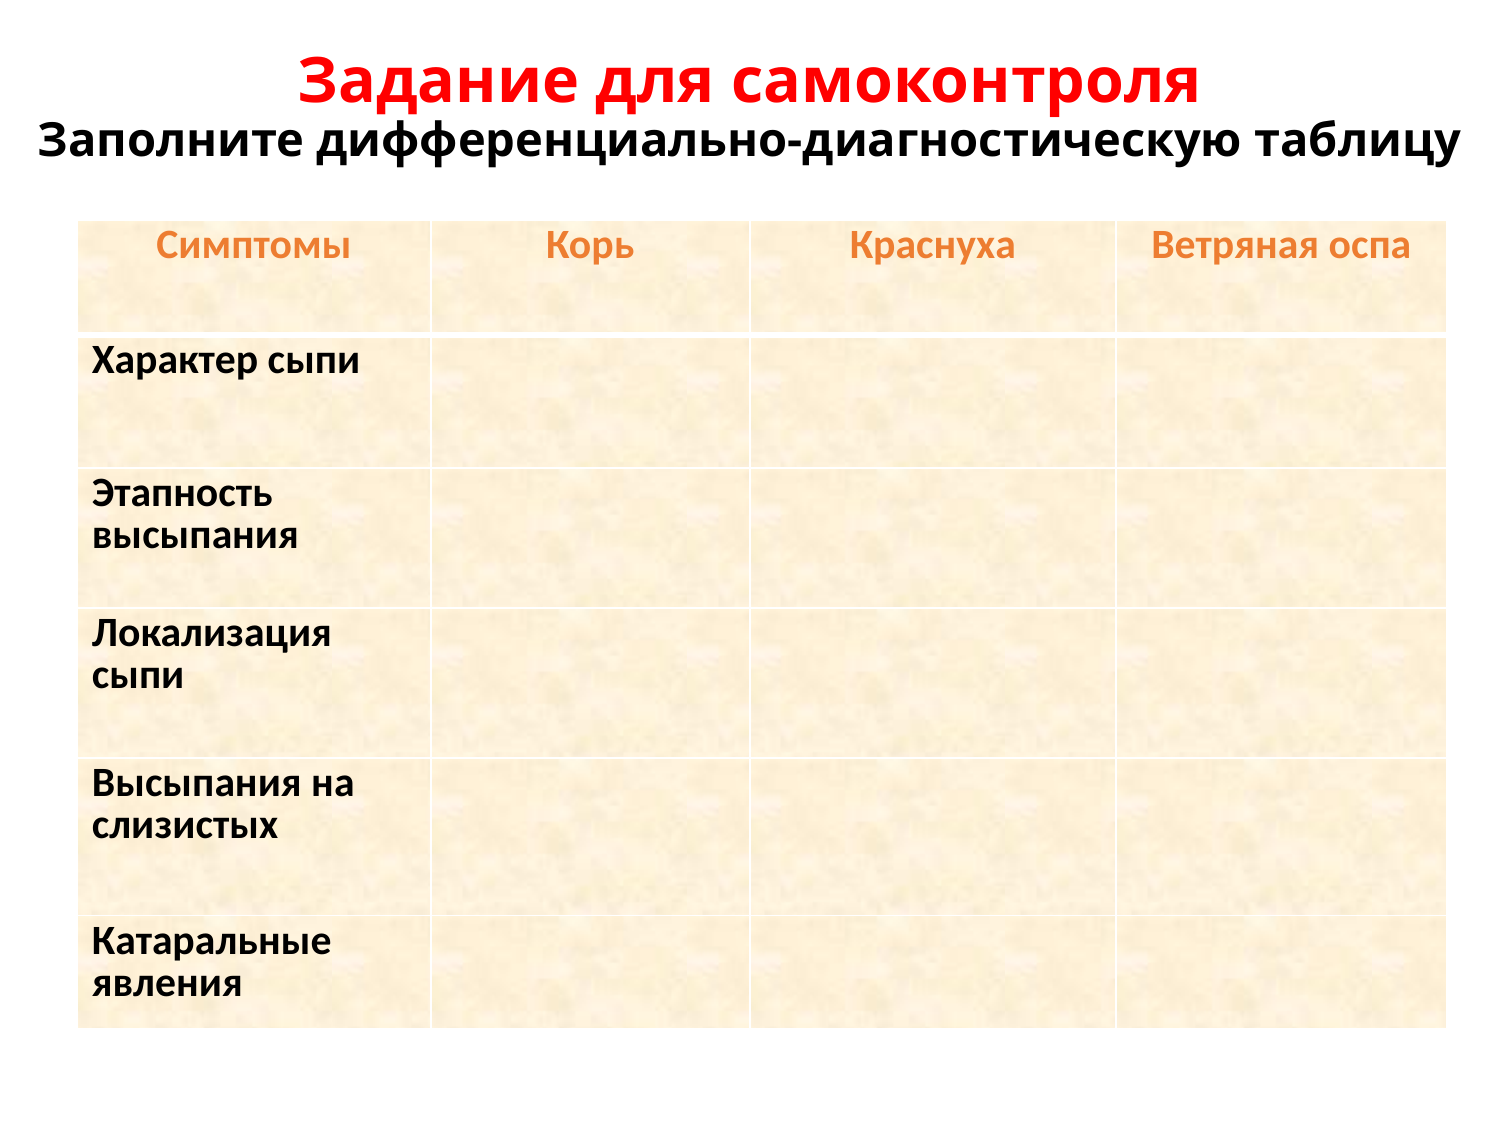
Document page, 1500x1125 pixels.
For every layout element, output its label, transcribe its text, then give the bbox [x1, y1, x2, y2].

table_cell [751, 338, 1115, 467]
table_cell [432, 916, 749, 1028]
table_cell [751, 469, 1115, 607]
table_cell [1117, 469, 1446, 607]
table_header Краснуха [751, 221, 1115, 332]
table_cell Характер сыпи [78, 338, 430, 467]
table_cell [751, 759, 1115, 915]
table_cell [751, 609, 1115, 757]
table_cell [1117, 916, 1446, 1028]
table_header Симптомы [78, 221, 430, 332]
table_cell Катаральные явления [78, 916, 430, 1028]
table_cell [432, 338, 749, 467]
table_cell Этапность высыпания [78, 469, 430, 607]
table_cell [1117, 338, 1446, 467]
table_cell [432, 759, 749, 915]
table_cell [432, 469, 749, 607]
table_cell [1117, 759, 1446, 915]
table_cell [432, 609, 749, 757]
table_cell [751, 916, 1115, 1028]
table_cell [1117, 609, 1446, 757]
table_header Корь [432, 221, 749, 332]
table_cell Локализация сыпи [78, 609, 430, 757]
table_header Ветряная оспа [1117, 221, 1446, 332]
title Задание для самоконтроля Заполните дифференциально-диагностическую таблицу [17, 19, 1483, 197]
table_cell Высыпания на слизистых [78, 759, 430, 915]
